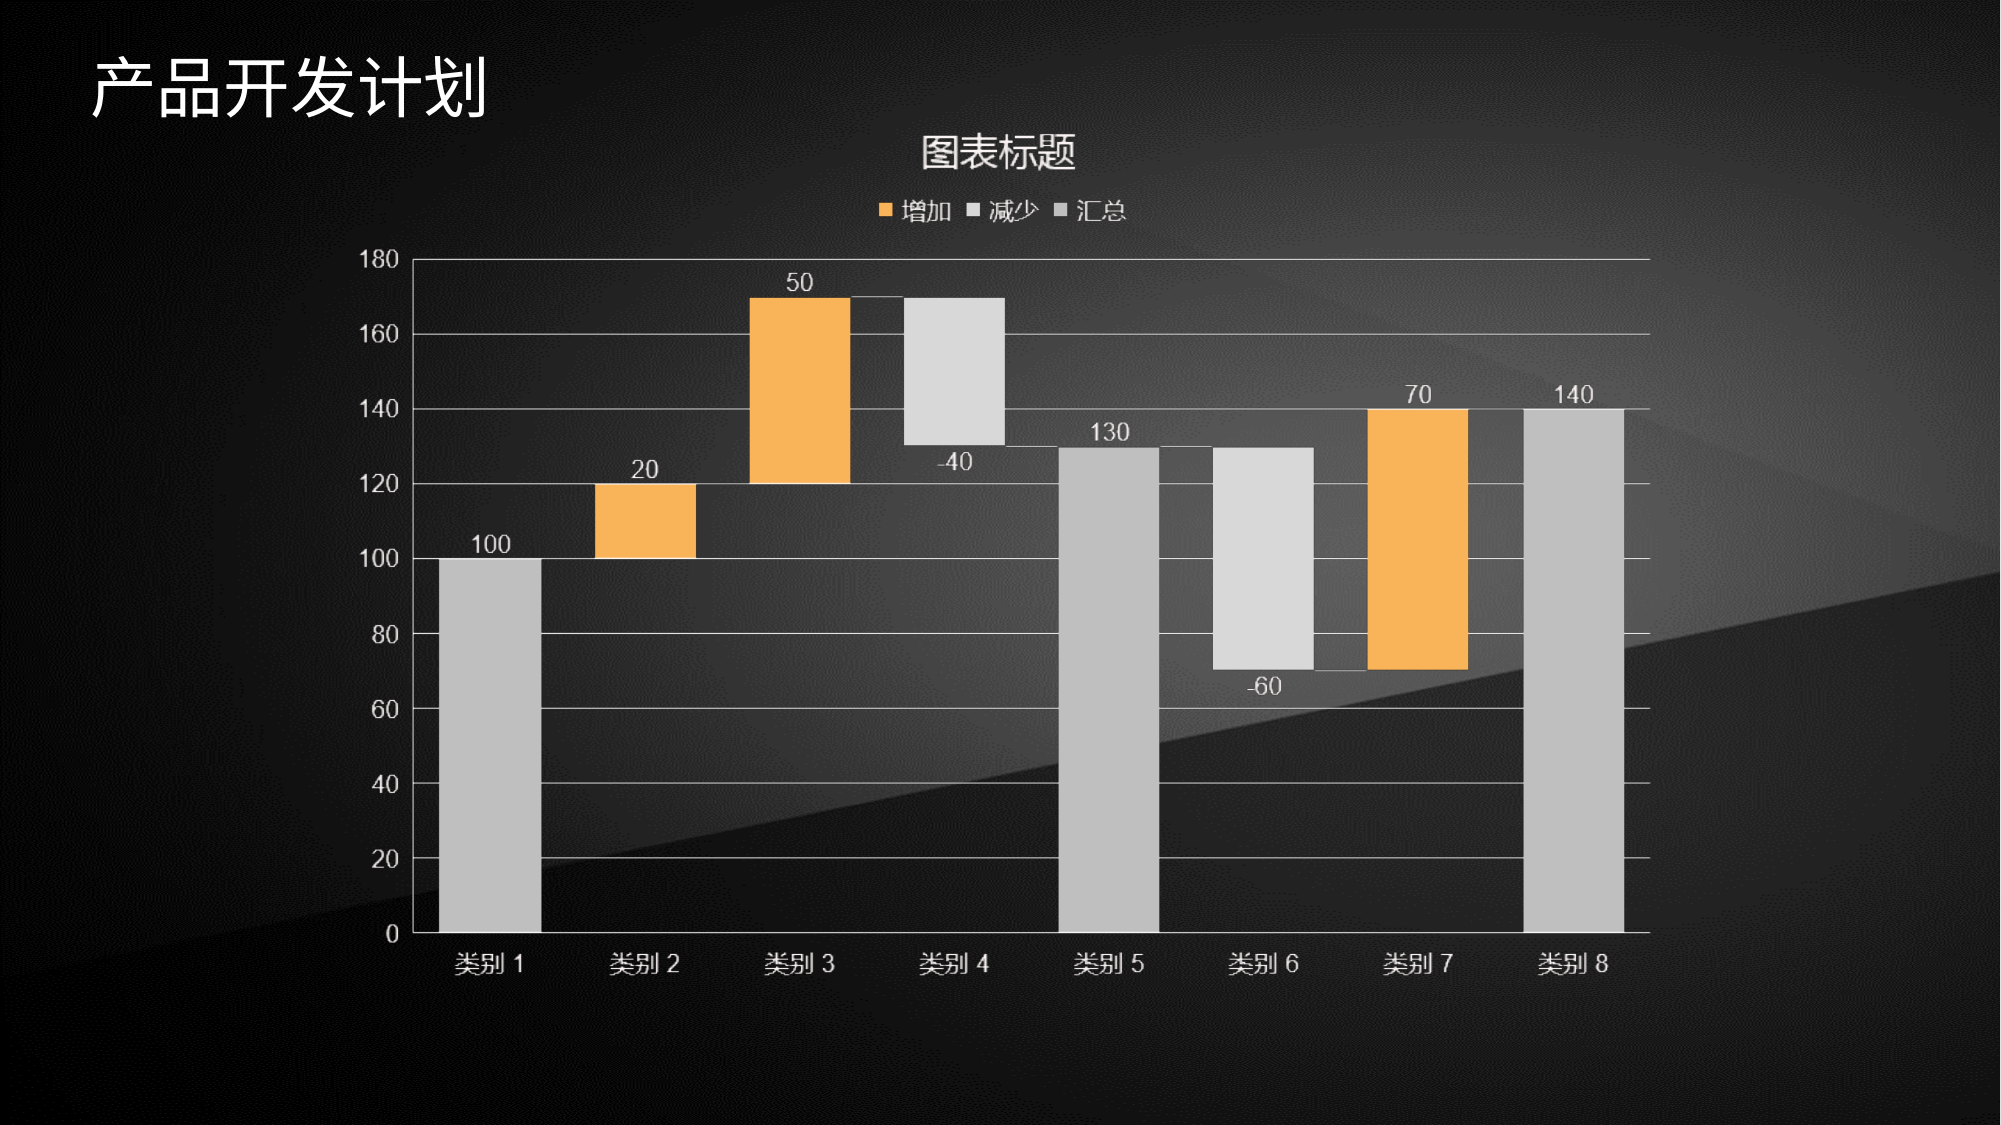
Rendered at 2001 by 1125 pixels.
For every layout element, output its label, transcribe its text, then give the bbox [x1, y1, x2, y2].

picture [0, 0, 2001, 1125]
text_box 产品开发计划 [52, 38, 529, 134]
